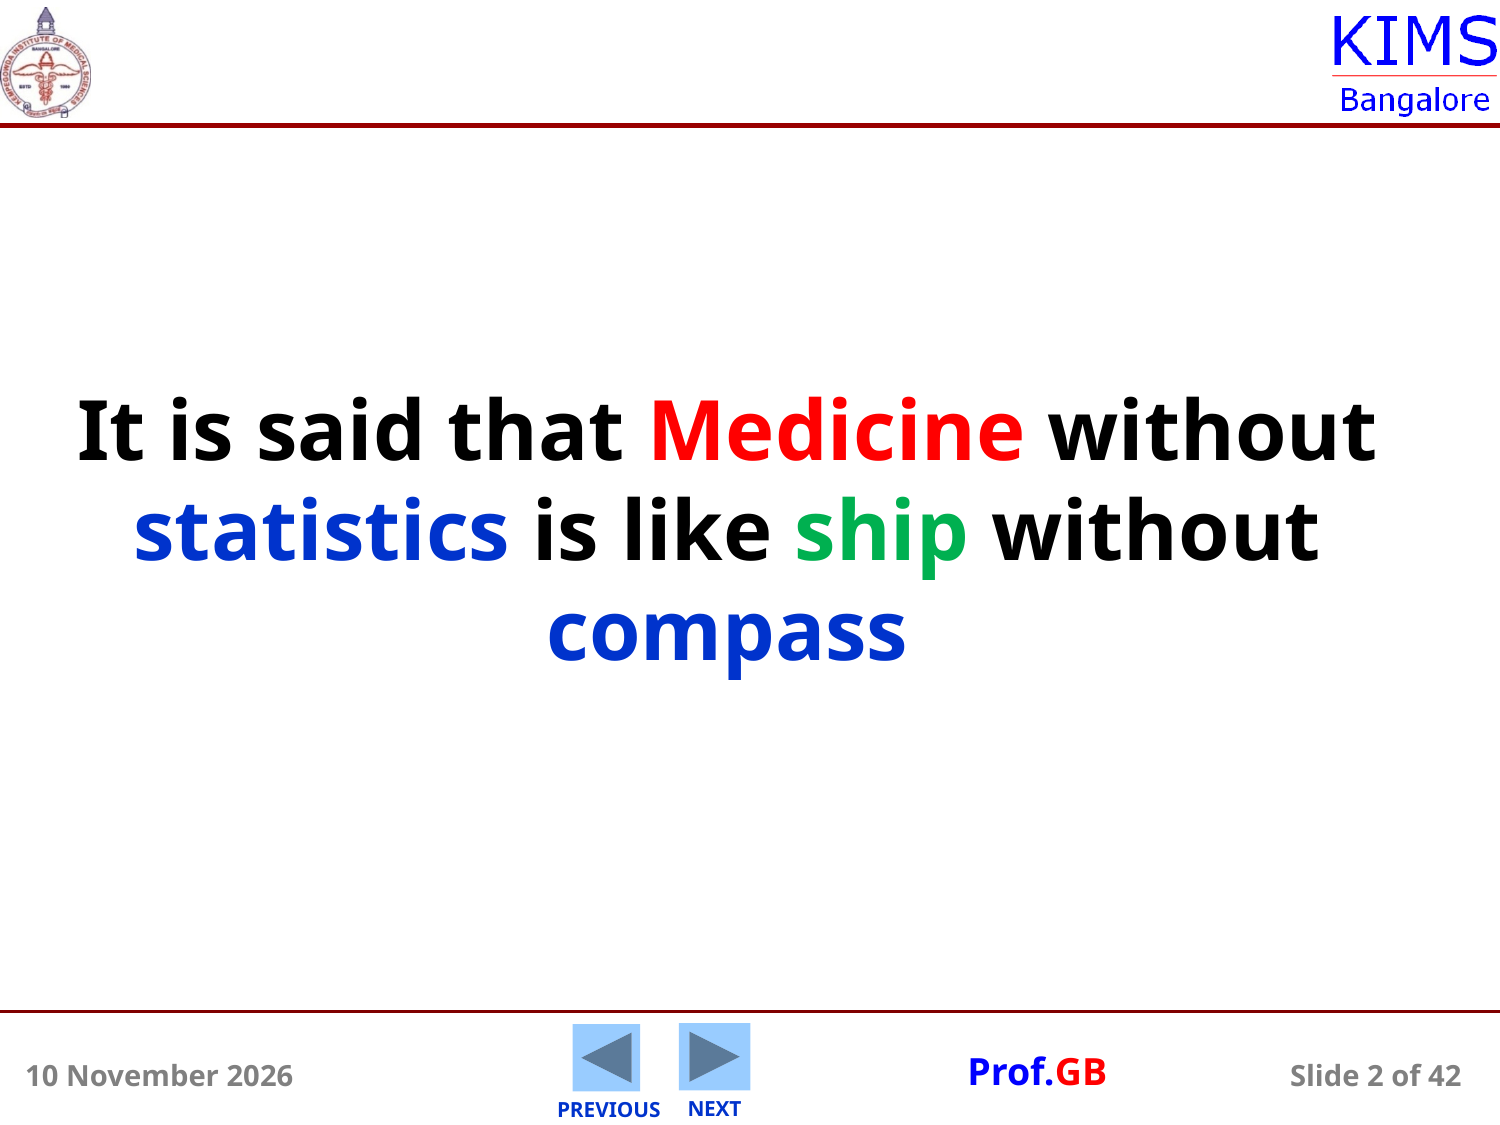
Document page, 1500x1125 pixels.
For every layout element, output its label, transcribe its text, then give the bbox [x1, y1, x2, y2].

text_box It is said that Medicine without statistics is like ship without compass [14, 369, 1440, 685]
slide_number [10, 1051, 396, 1103]
picture [1330, 12, 1500, 118]
picture [0, 7, 91, 118]
